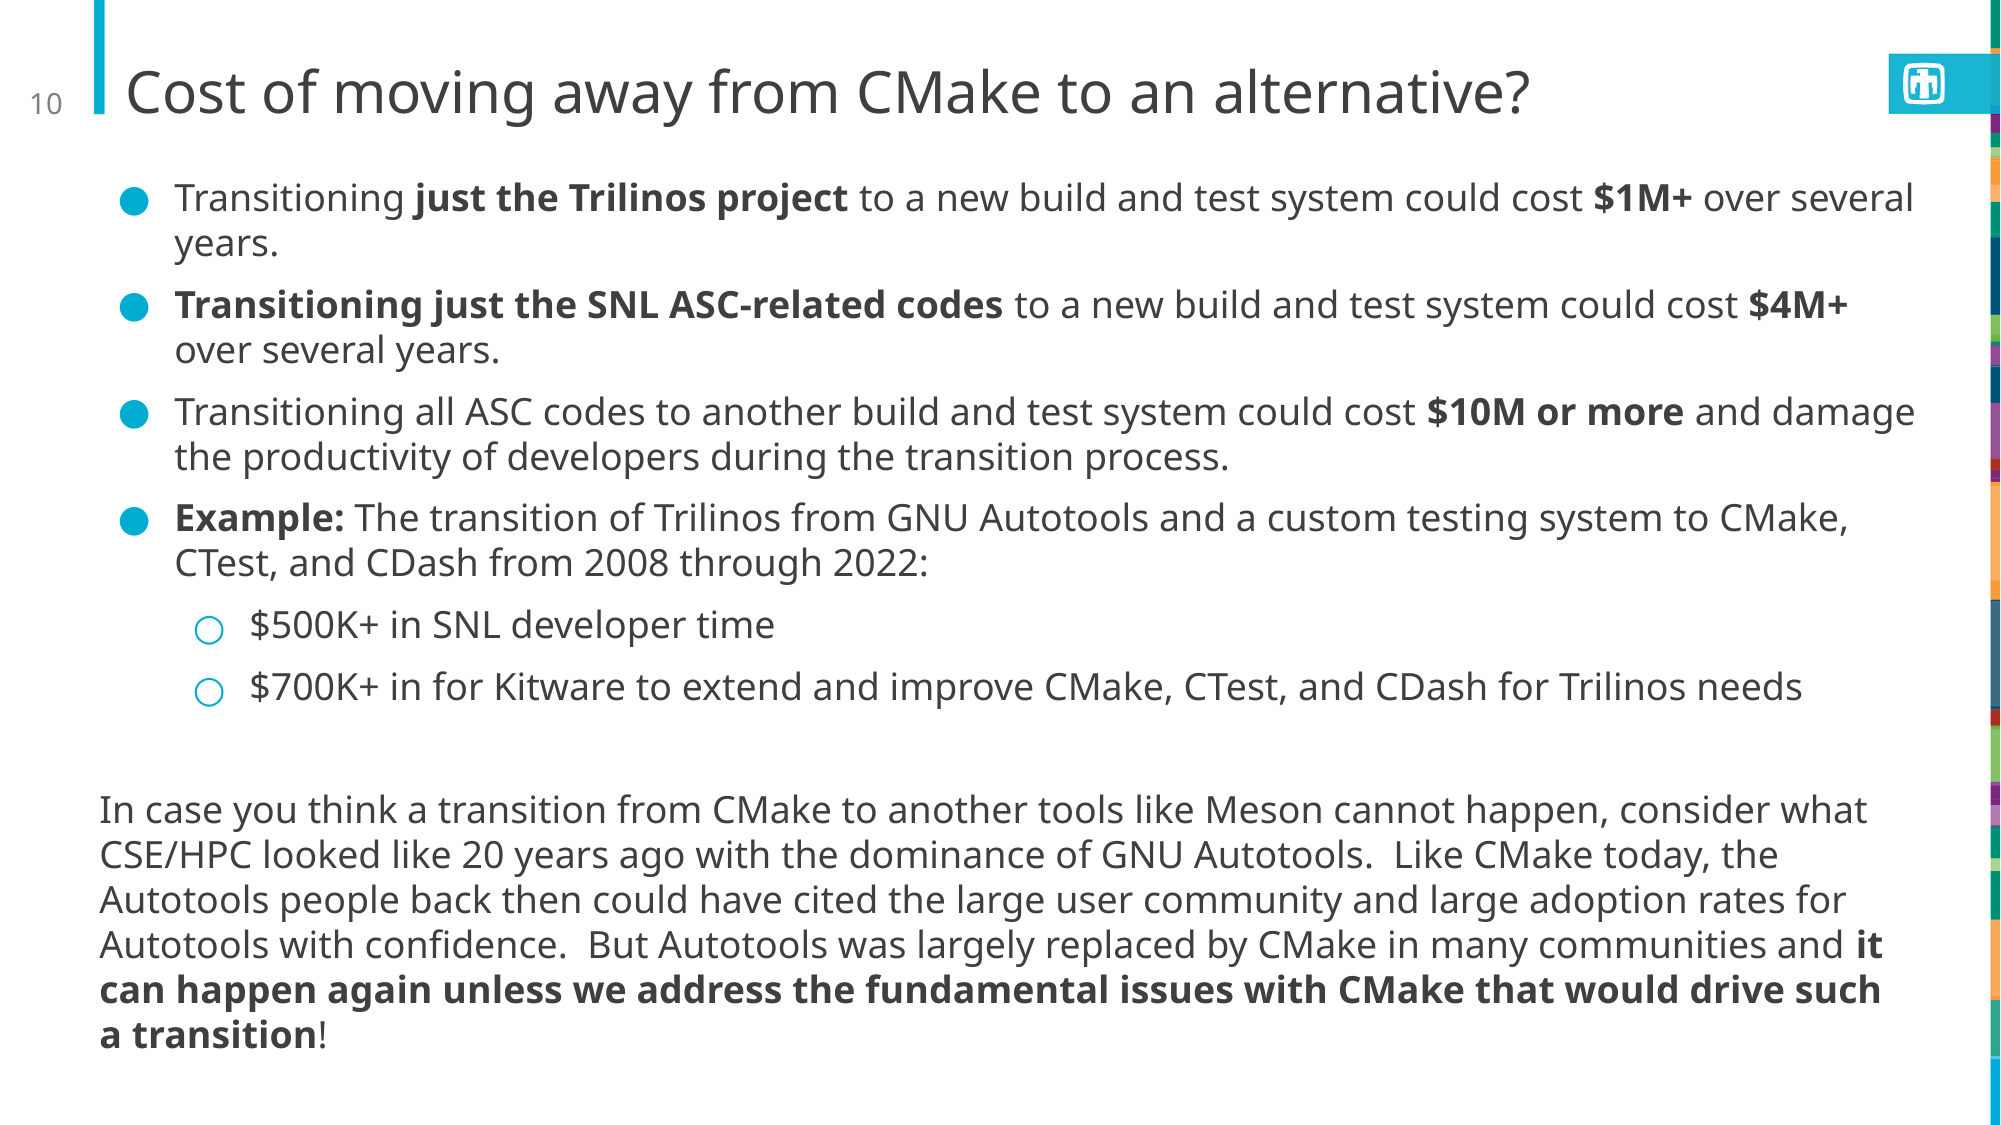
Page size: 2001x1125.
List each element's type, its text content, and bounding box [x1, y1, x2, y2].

picture [0, 0, 2001, 1125]
list Transitioning just the Trilinos project to a new build and test system could cost $1M+ over several years. Transitioning just the SNL ASC-related codes to a new build and test system could cost $4M+ over several years. Transitioning all ASC codes to another build and test system could cost $10M or more and damage the productivity of developers during the transition process. Example: The transition of Trilinos from GNU Autotools and a custom testing system to CMake, CTest, and CDash from 2008 through 2022: $500K+ in SNL developer time $700K+ in for Kitware to extend and improve CMake, CTest, and CDash for Trilinos needs In case you think a transition from CMake to another tools like Meson cannot happen, consider what CSE/HPC looked like 20 years ago with the dominance of GNU Autotools. Like CMake today, the Autotools people back then could have cited the large user community and large adoption rates for Autotools with confidence. But Autotools was largely replaced by CMake in many communities and it can happen again unless we address the fundamental issues with CMake that would drive such a transition! [91, 166, 1924, 1100]
title Cost of moving away from CMake to an alternative? [118, 58, 1838, 153]
slide_number 10 [0, 58, 92, 153]
